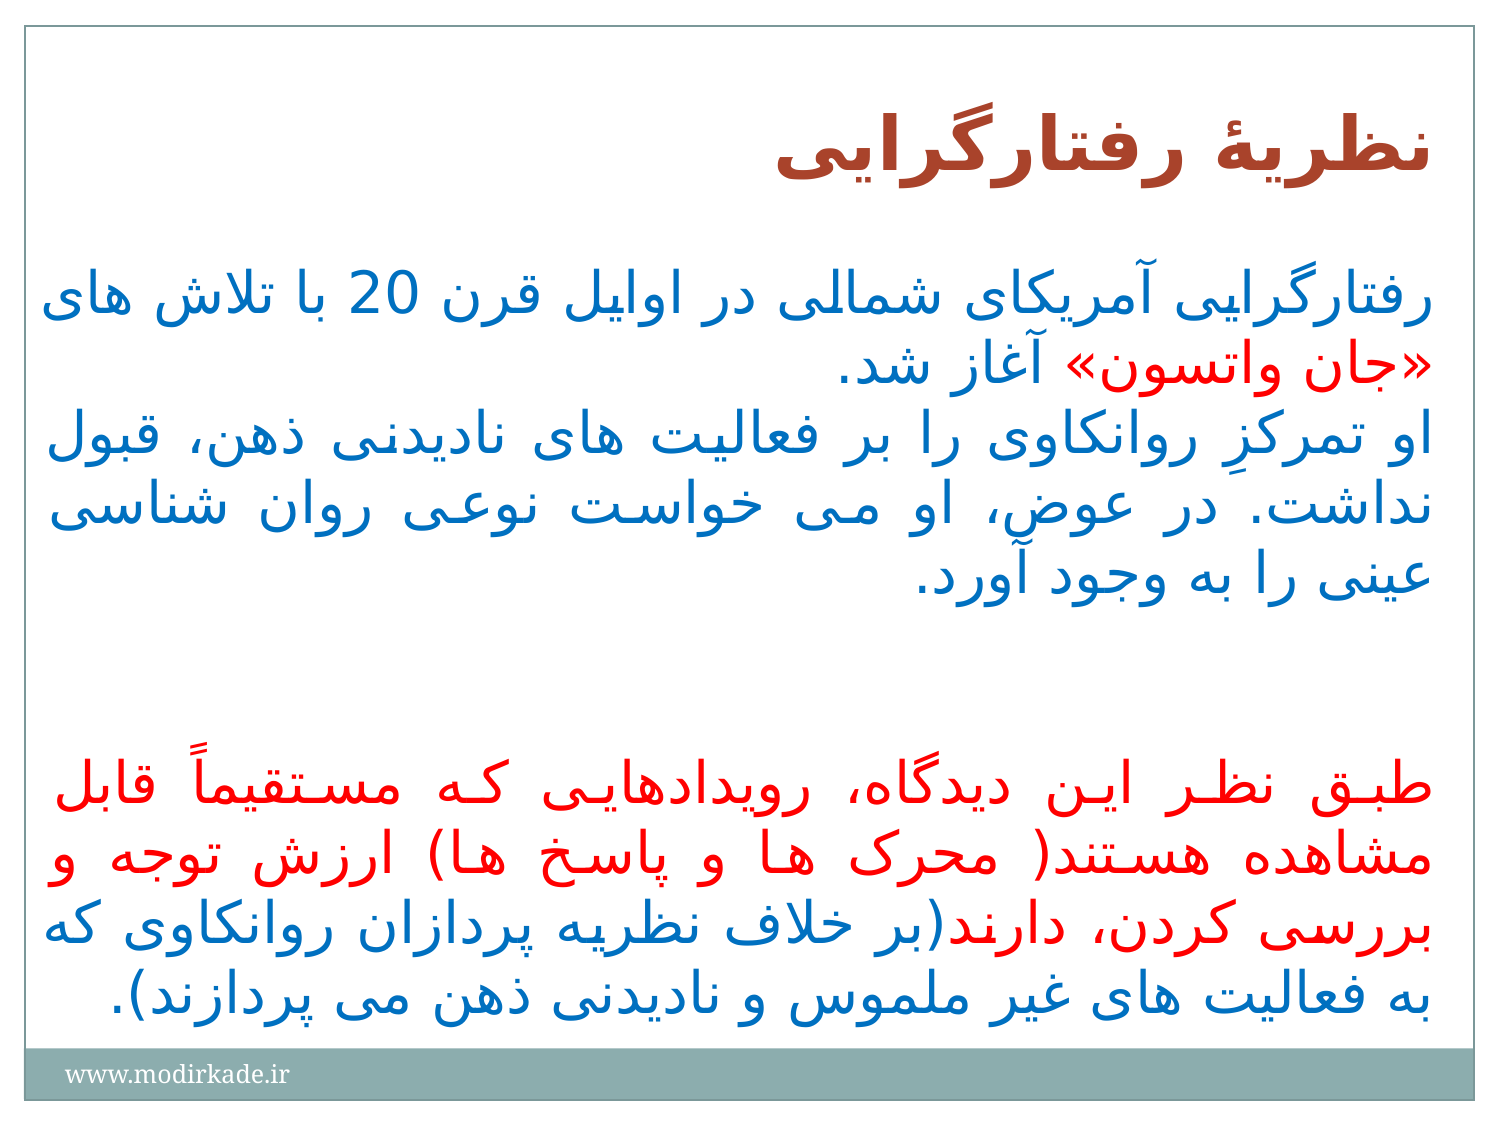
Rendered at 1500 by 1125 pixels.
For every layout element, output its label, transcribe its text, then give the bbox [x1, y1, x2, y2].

text_box نظریۀ رفتارگرایی رفتارگرایی آمریکای شمالی در اوایل قرن 20 با تلاش های «جان واتسون» آغاز شد. او تمرکزِ روانکاوی را بر فعالیت های نادیدنی ذهن، قبول نداشت. در عوض، او می خواست نوعی روان شناسی عینی را به وجود آورد. طبق نظر این دیدگاه، رویدادهایی که مستقیماً قابل مشاهده هستند( محرک ها و پاسخ ها) ارزش توجه و بررسی کردن، دارند(بر خلاف نظریه پردازان روانکاوی که به فعالیت های غیر ملموس و نادیدنی ذهن می پردازند). [24, 87, 1450, 1102]
footer www.modirkade.ir [50, 1051, 638, 1112]
